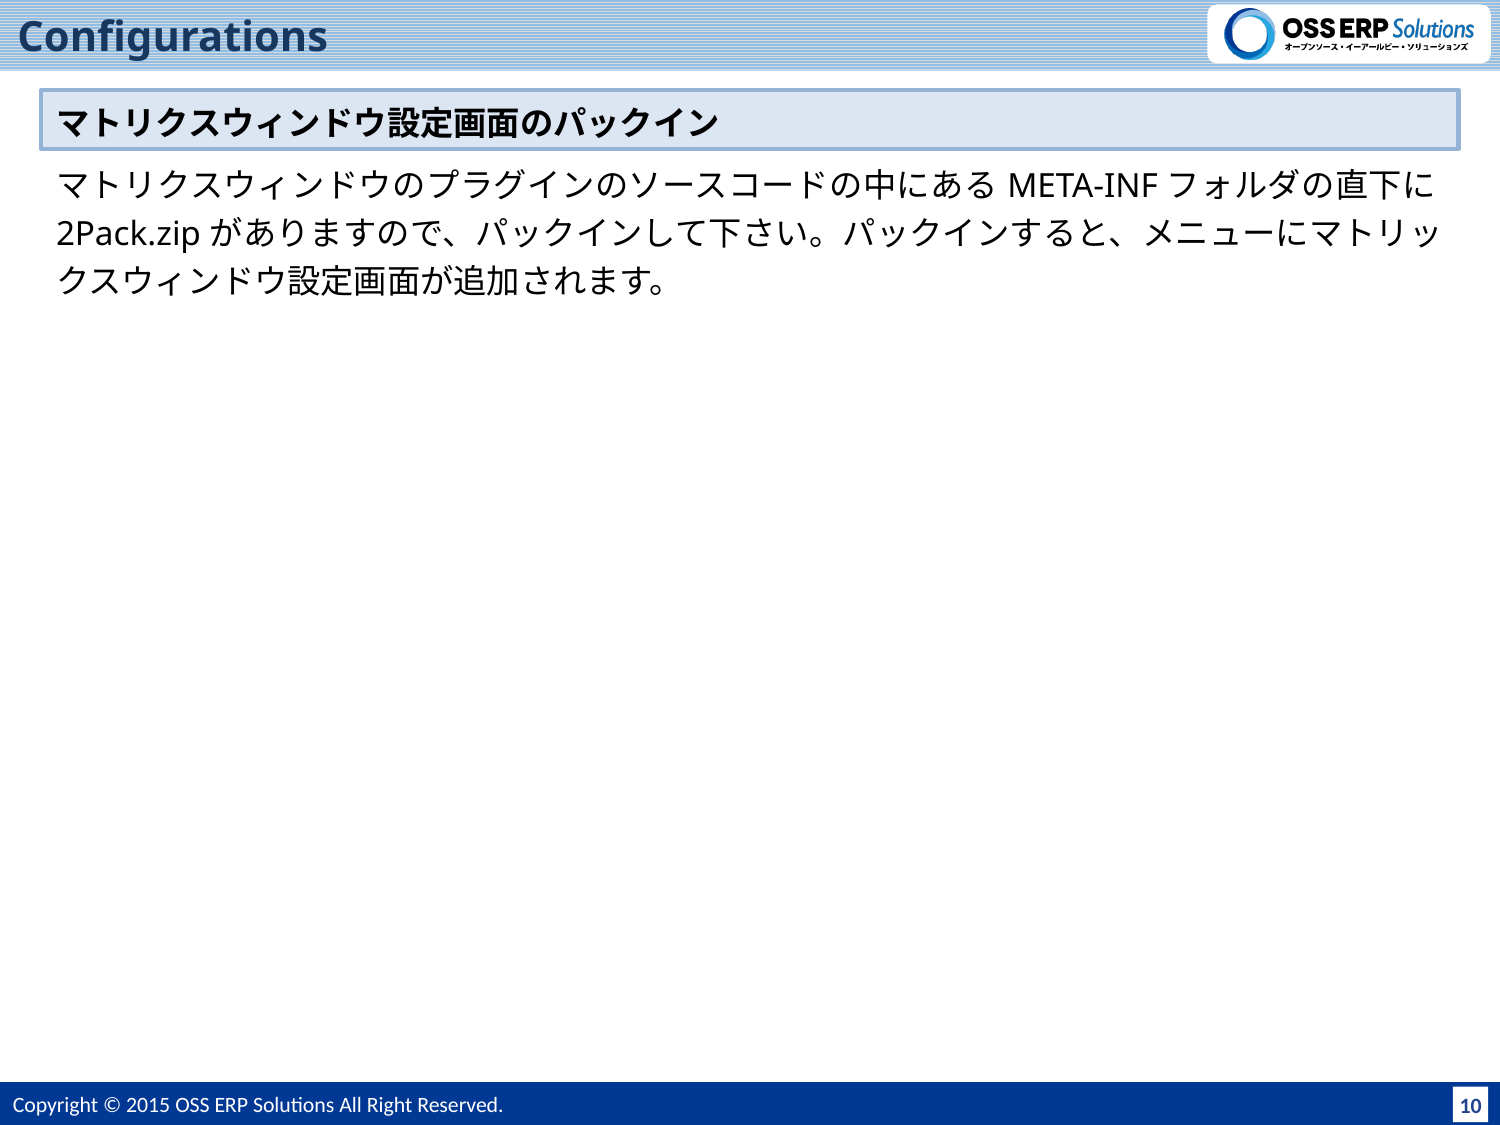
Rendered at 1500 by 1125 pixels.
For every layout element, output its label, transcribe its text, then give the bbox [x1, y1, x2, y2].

text_box マトリクスウィンドウのプラグインのソースコードの中にあるMETA-INFフォルダの直下に2Pack.zipがありますので、パックインして下さい。パックインすると、メニューにマトリックスウィンドウ設定画面が追加されます。 [39, 147, 1461, 328]
text_box マトリクスウィンドウ設定画面のパックイン [39, 88, 1461, 147]
title Configurations [2, 0, 1353, 70]
picture [1353, 8, 1474, 60]
